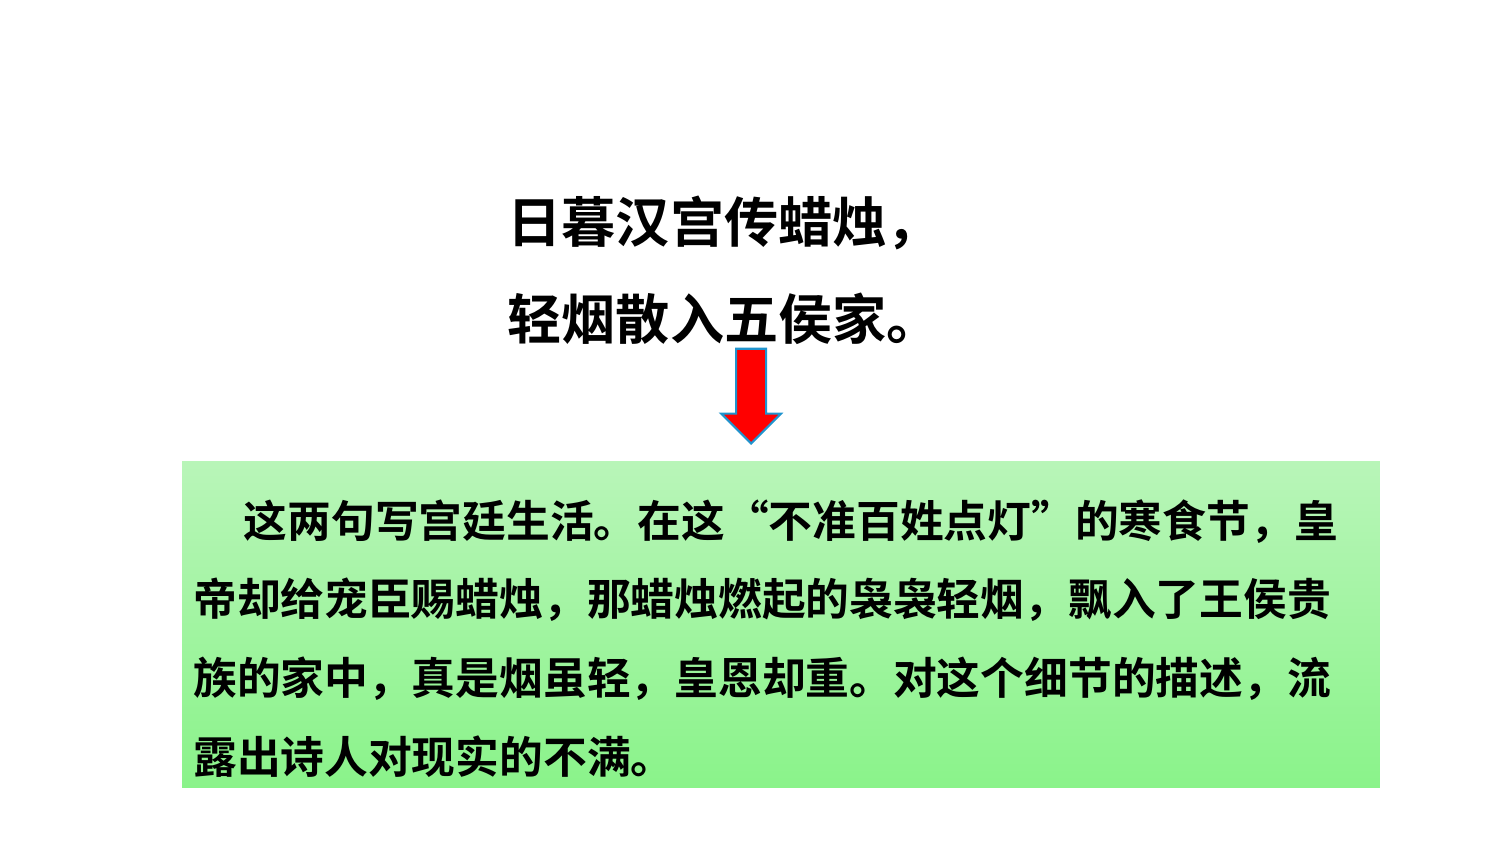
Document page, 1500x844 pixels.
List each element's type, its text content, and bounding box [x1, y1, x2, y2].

text_box [718, 347, 784, 445]
text_box 日暮汉宫传蜡烛， 轻烟散入五侯家。 [496, 150, 1043, 357]
text_box 这两句写宫廷生活。在这“不准百姓点灯”的寒食节，皇帝却给宠臣赐蜡烛，那蜡烛燃起的袅袅轻烟，飘入了王侯贵族的家中，真是烟虽轻，皇恩却重。对这个细节的描述，流露出诗人对现实的不满。 [182, 461, 1381, 788]
